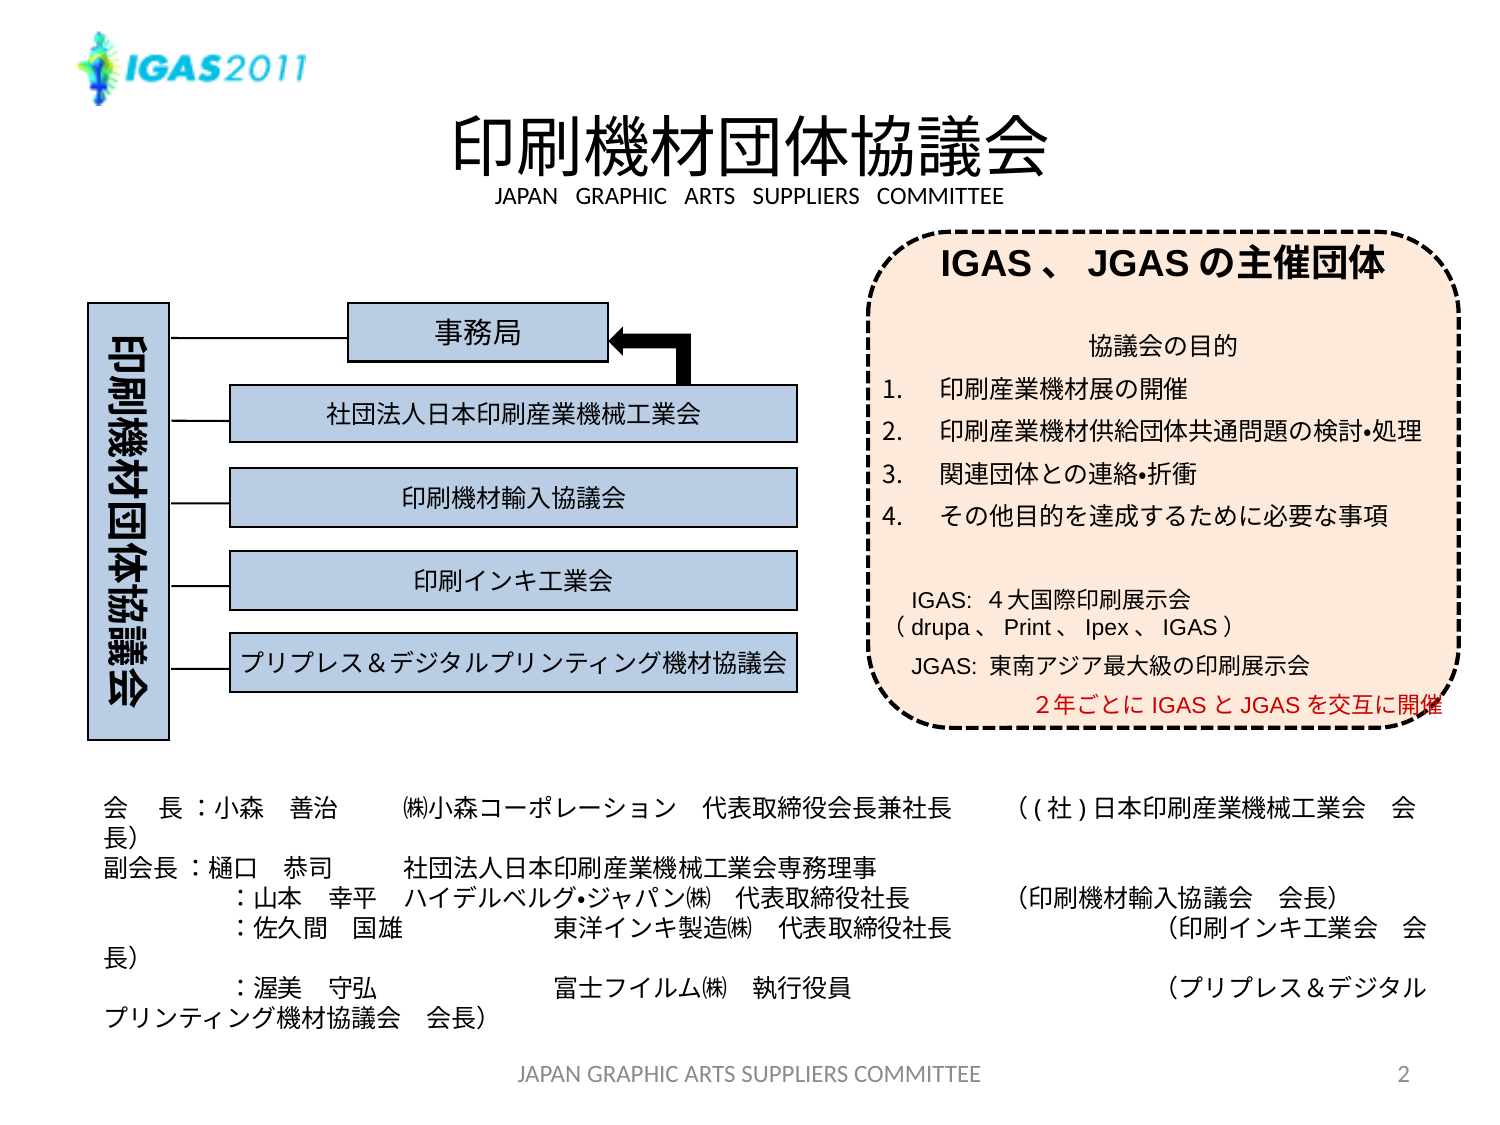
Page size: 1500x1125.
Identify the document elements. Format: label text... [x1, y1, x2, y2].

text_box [867, 231, 1459, 729]
text_box 会 長 ：小森 善治 ㈱小森コーポレーション 代表取締役会長兼社長 （(社)日本印刷産業機械工業会 会長） 副会長 ：樋口 恭司 社団法人日本印刷産業機械工業会専務理事 ：山本 幸平 ハイデルベルグ・ジャパン㈱ 代表取締役社長 （印刷機材輸入協議会 会長） ：佐久間 国雄 東洋インキ製造㈱ 代表取締役社長 （印刷インキ工業会 会長） ：渥美 守弘 富士フイルム㈱ 執行役員 （プリプレス＆デジタルプリンティング機材協議会 会長） [88, 785, 1459, 1040]
text_box [613, 324, 693, 383]
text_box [170, 467, 798, 528]
picture [76, 30, 307, 107]
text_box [171, 385, 798, 443]
slide_number 2 [1246, 1042, 1425, 1103]
footer JAPAN GRAPHIC ARTS SUPPLIERS COMMITTEE [395, 1042, 1105, 1103]
text_box 印刷機材団体協議会 [88, 302, 170, 740]
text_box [170, 633, 798, 693]
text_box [171, 550, 798, 610]
title 印刷機材団体協議会 [75, 80, 1425, 209]
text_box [170, 302, 609, 362]
text_box JAPAN GRAPHIC ARTS SUPPLIERS COMMITTEE [454, 172, 1046, 218]
